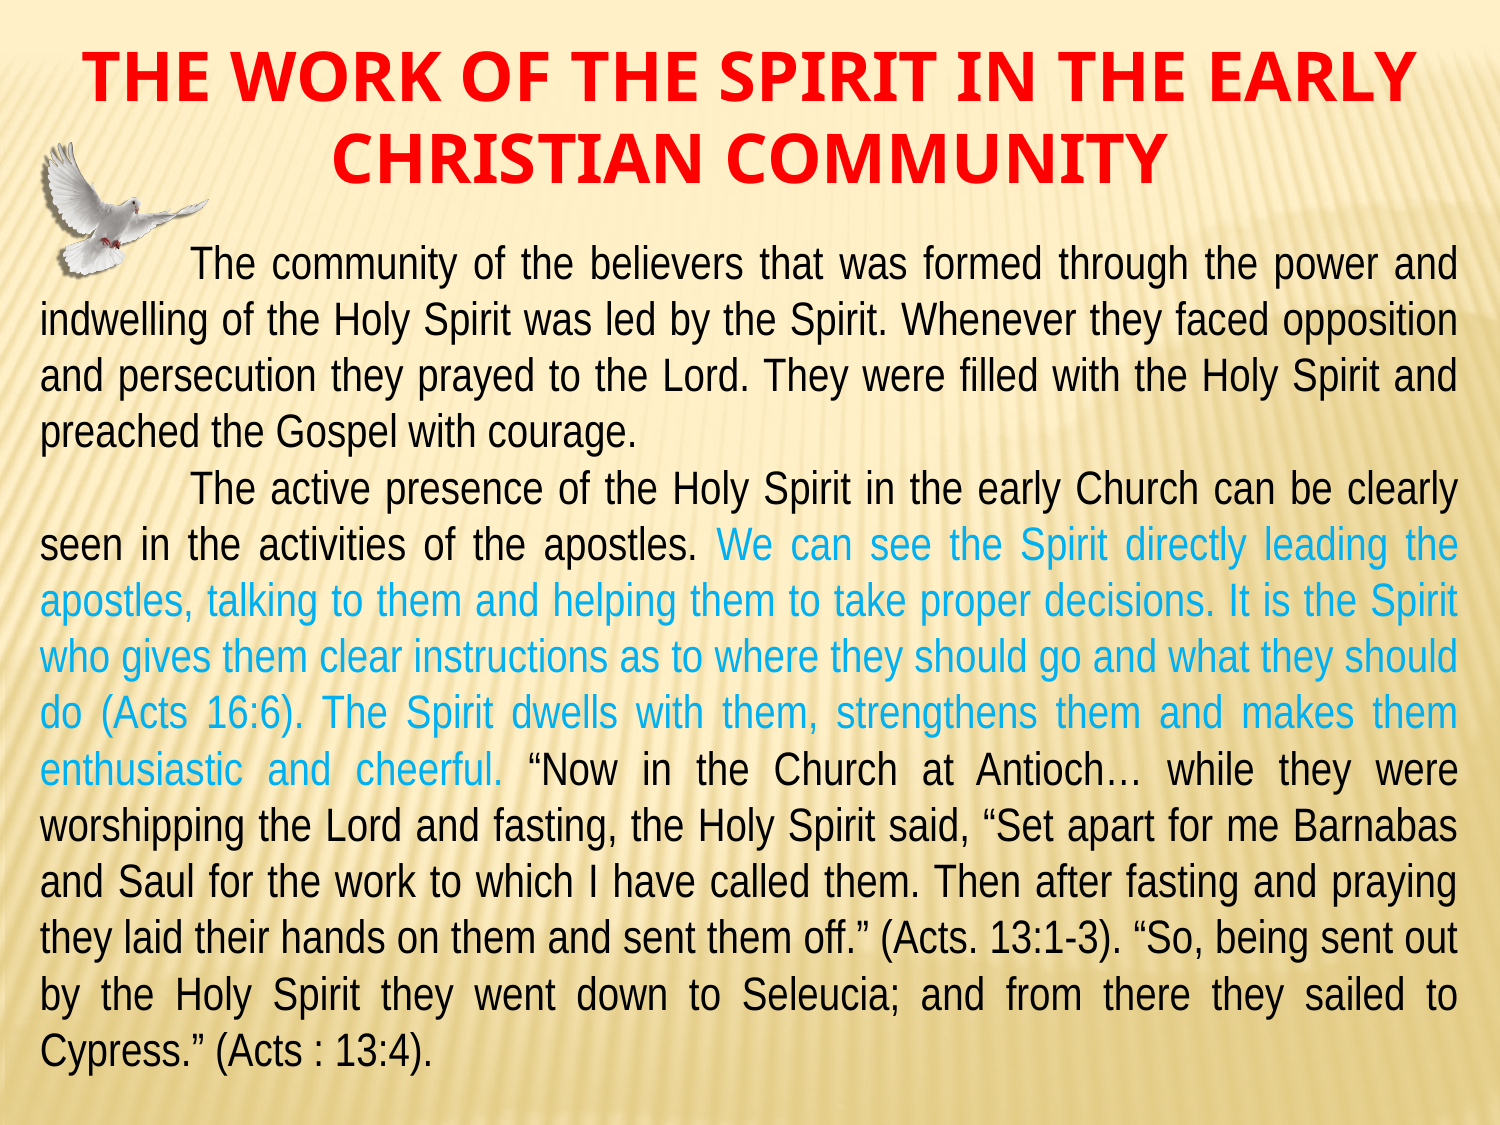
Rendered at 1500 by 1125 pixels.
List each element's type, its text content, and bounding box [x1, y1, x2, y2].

picture [37, 137, 213, 280]
text_box The community of the believers that was formed through the power and indwelling of the Holy Spirit was led by the Spirit. Whenever they faced opposition and persecution they prayed to the Lord. They were filled with the Holy Spirit and preached the Gospel with courage. The active presence of the Holy Spirit in the early Church can be clearly seen in the activities of the apostles. We can see the Spirit directly leading the apostles, talking to them and helping them to take proper decisions. It is the Spirit who gives them clear instructions as to where they should go and what they should do (Acts 16:6). The Spirit dwells with them, strengthens them and makes them enthusiastic and cheerful. “Now in the Church at Antioch… while they were worshipping the Lord and fasting, the Holy Spirit said, “Set apart for me Barnabas and Saul for the work to which I have called them. Then after fasting and praying they laid their hands on them and sent them off.” (Acts. 13:1-3). “So, being sent out by the Holy Spirit they went down to Seleucia; and from there they sailed to Cypress.” (Acts : 13:4). [24, 224, 1475, 1083]
text_box THE WORK OF THE SPIRIT IN THE EARLY CHRISTIAN COMMUNITY [0, 24, 1500, 205]
